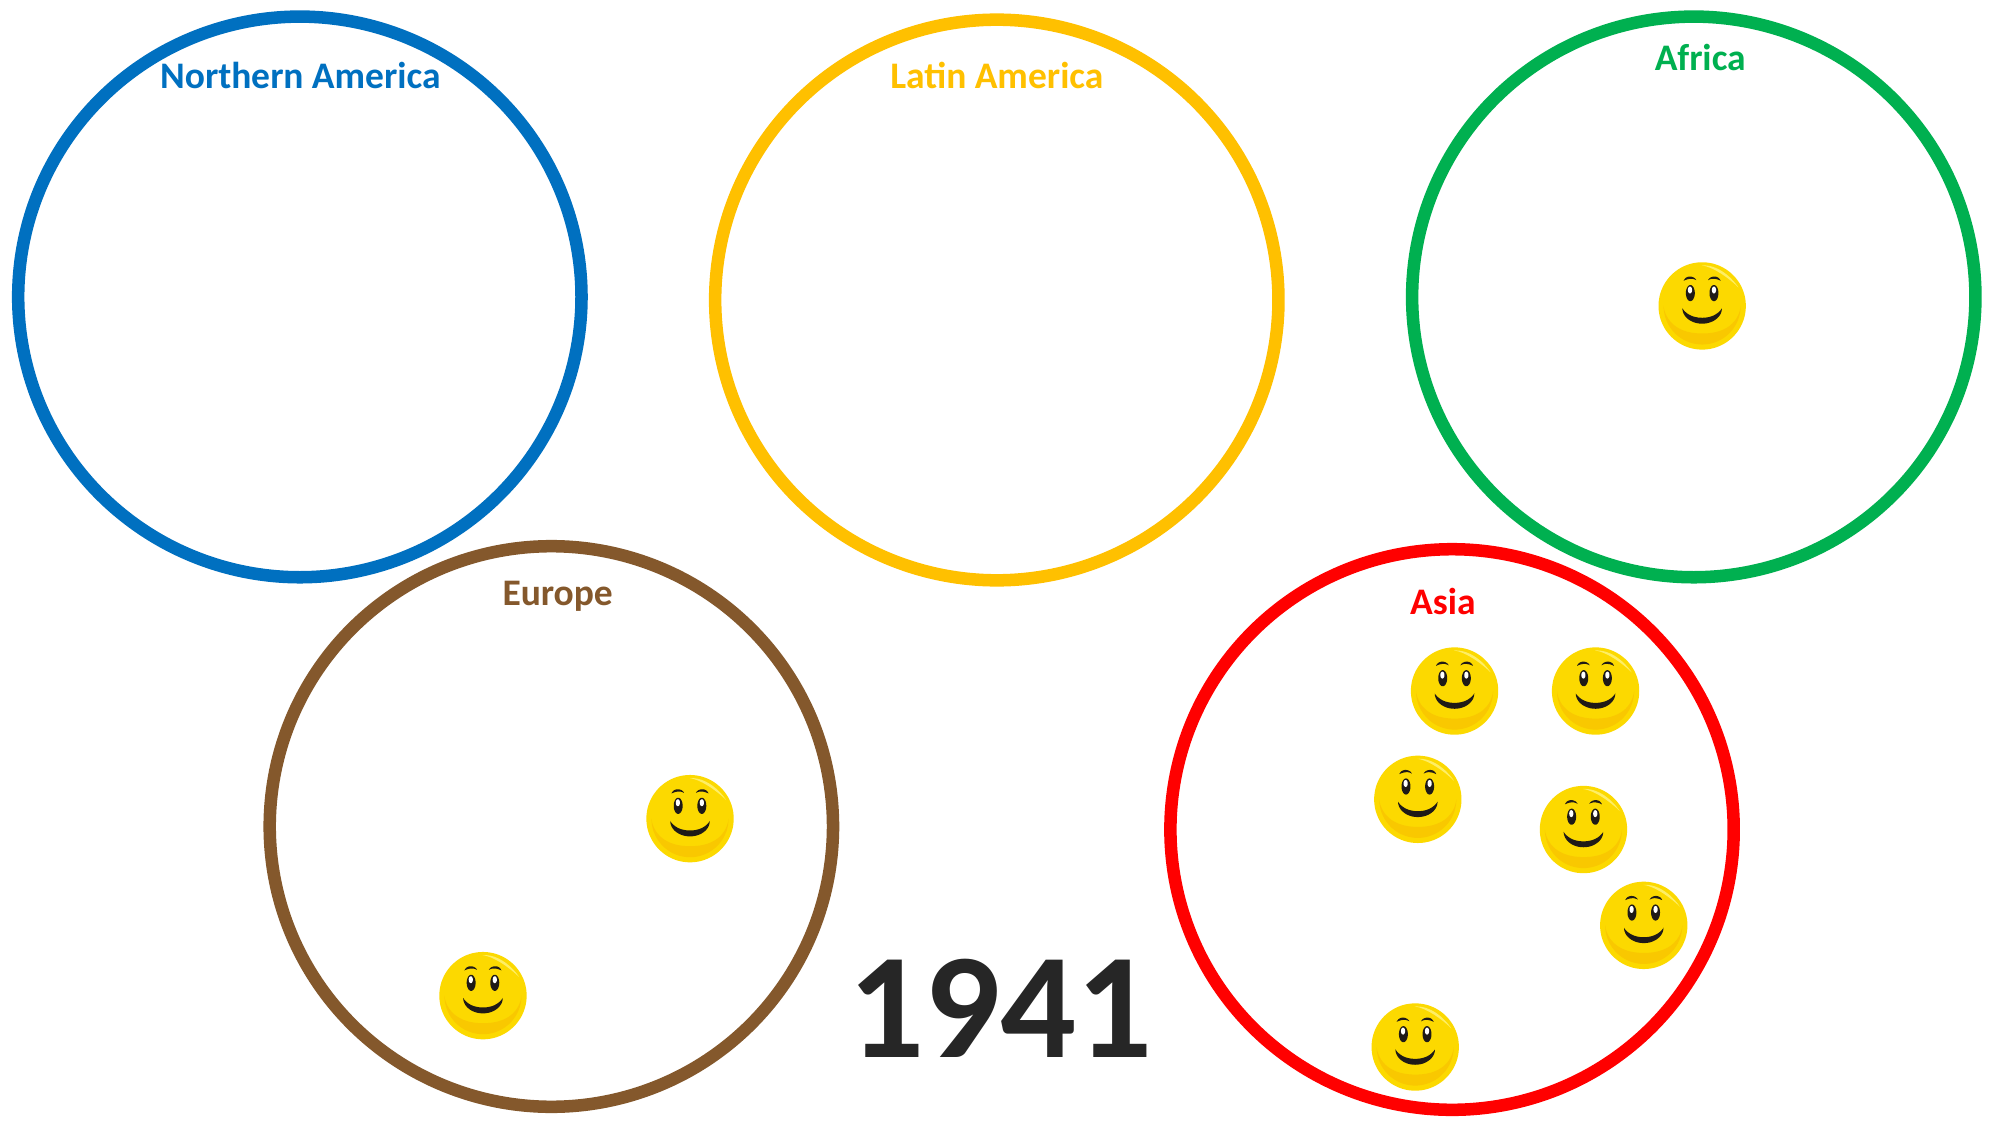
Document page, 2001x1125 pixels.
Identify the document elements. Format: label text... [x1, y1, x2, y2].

text_box [1411, 15, 1977, 579]
picture [1658, 262, 1746, 350]
picture [1410, 647, 1499, 735]
text_box [17, 61, 583, 579]
text_box [714, 46, 1280, 582]
picture [1539, 785, 1628, 874]
picture [439, 951, 527, 1040]
text_box [1169, 548, 1735, 1111]
text_box Europe [488, 560, 647, 621]
picture [1374, 755, 1462, 843]
picture [1600, 881, 1688, 970]
text_box Africa [1640, 25, 1788, 86]
text_box Latin America [875, 43, 1122, 104]
text_box [268, 545, 835, 1108]
text_box 1941 [820, 900, 1181, 1095]
text_box Northern America [145, 43, 497, 104]
picture [1371, 1003, 1459, 1091]
text_box [881, 18, 1112, 43]
text_box [178, 15, 422, 43]
text_box Asia [1395, 569, 1493, 630]
picture [646, 774, 734, 863]
picture [1551, 647, 1640, 735]
